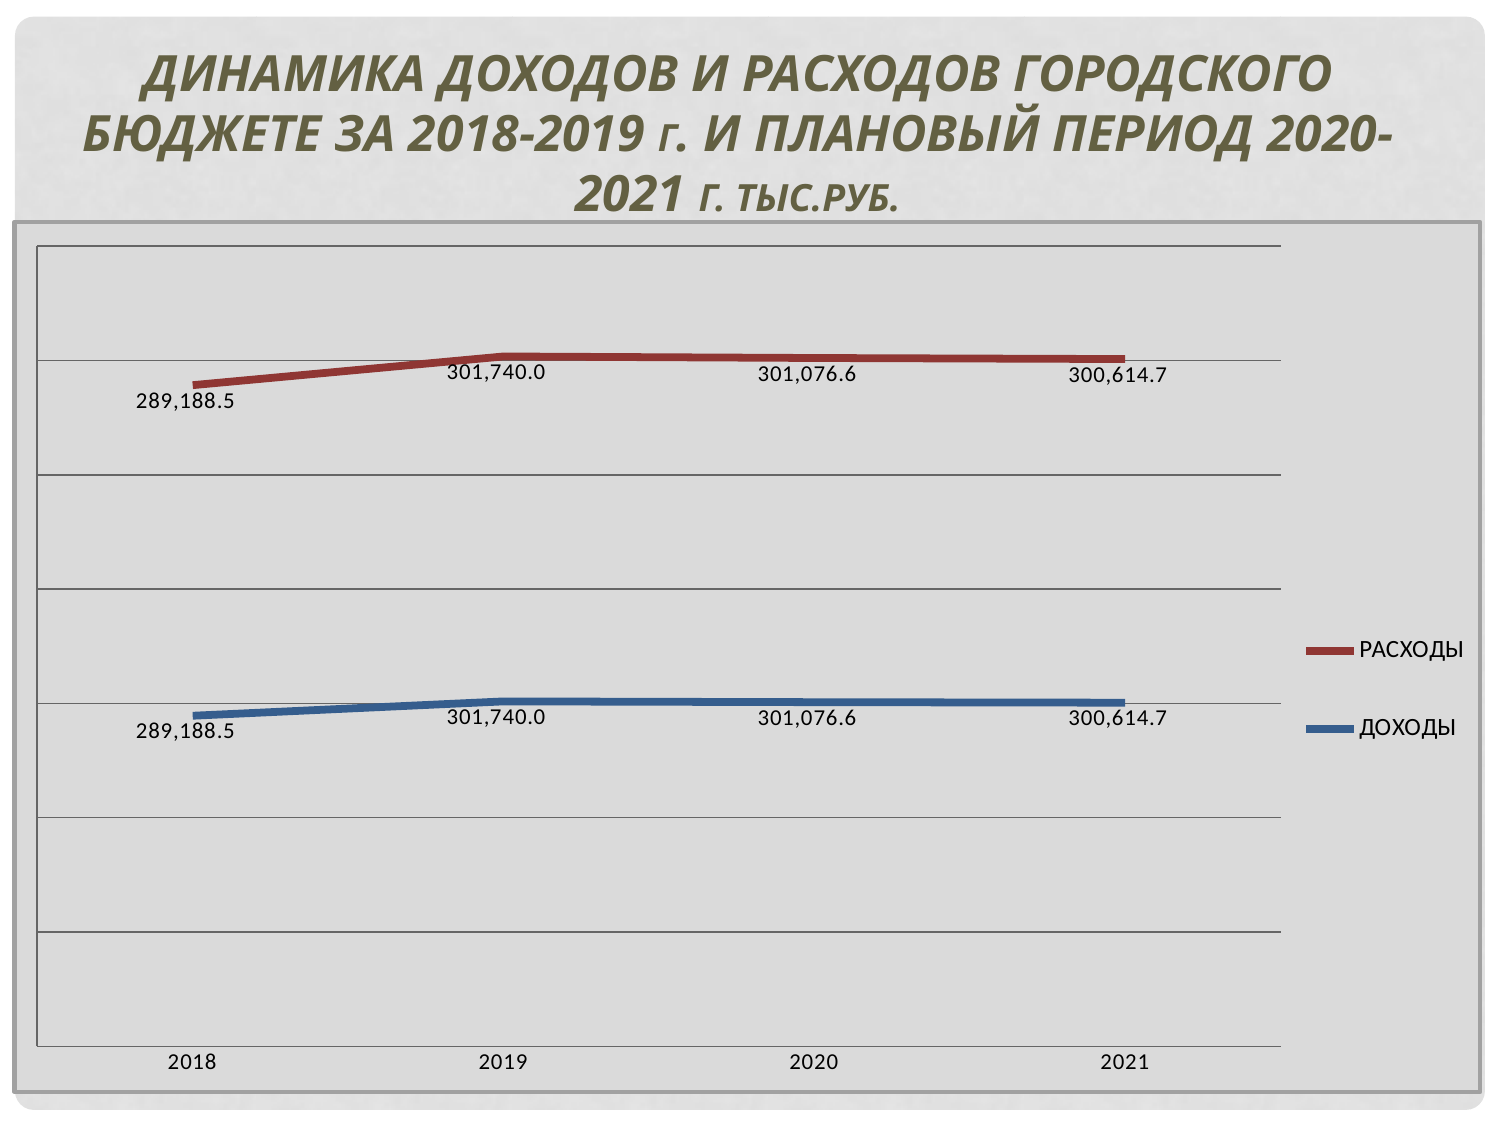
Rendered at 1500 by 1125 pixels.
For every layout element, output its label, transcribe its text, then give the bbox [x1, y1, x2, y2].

chart [12, 219, 1483, 1095]
text_box Динамика доходов и расходов городского бюджете за 2018-2019 г. и плановый период 2020-2021 г. тыс.руб. [29, 19, 1447, 219]
